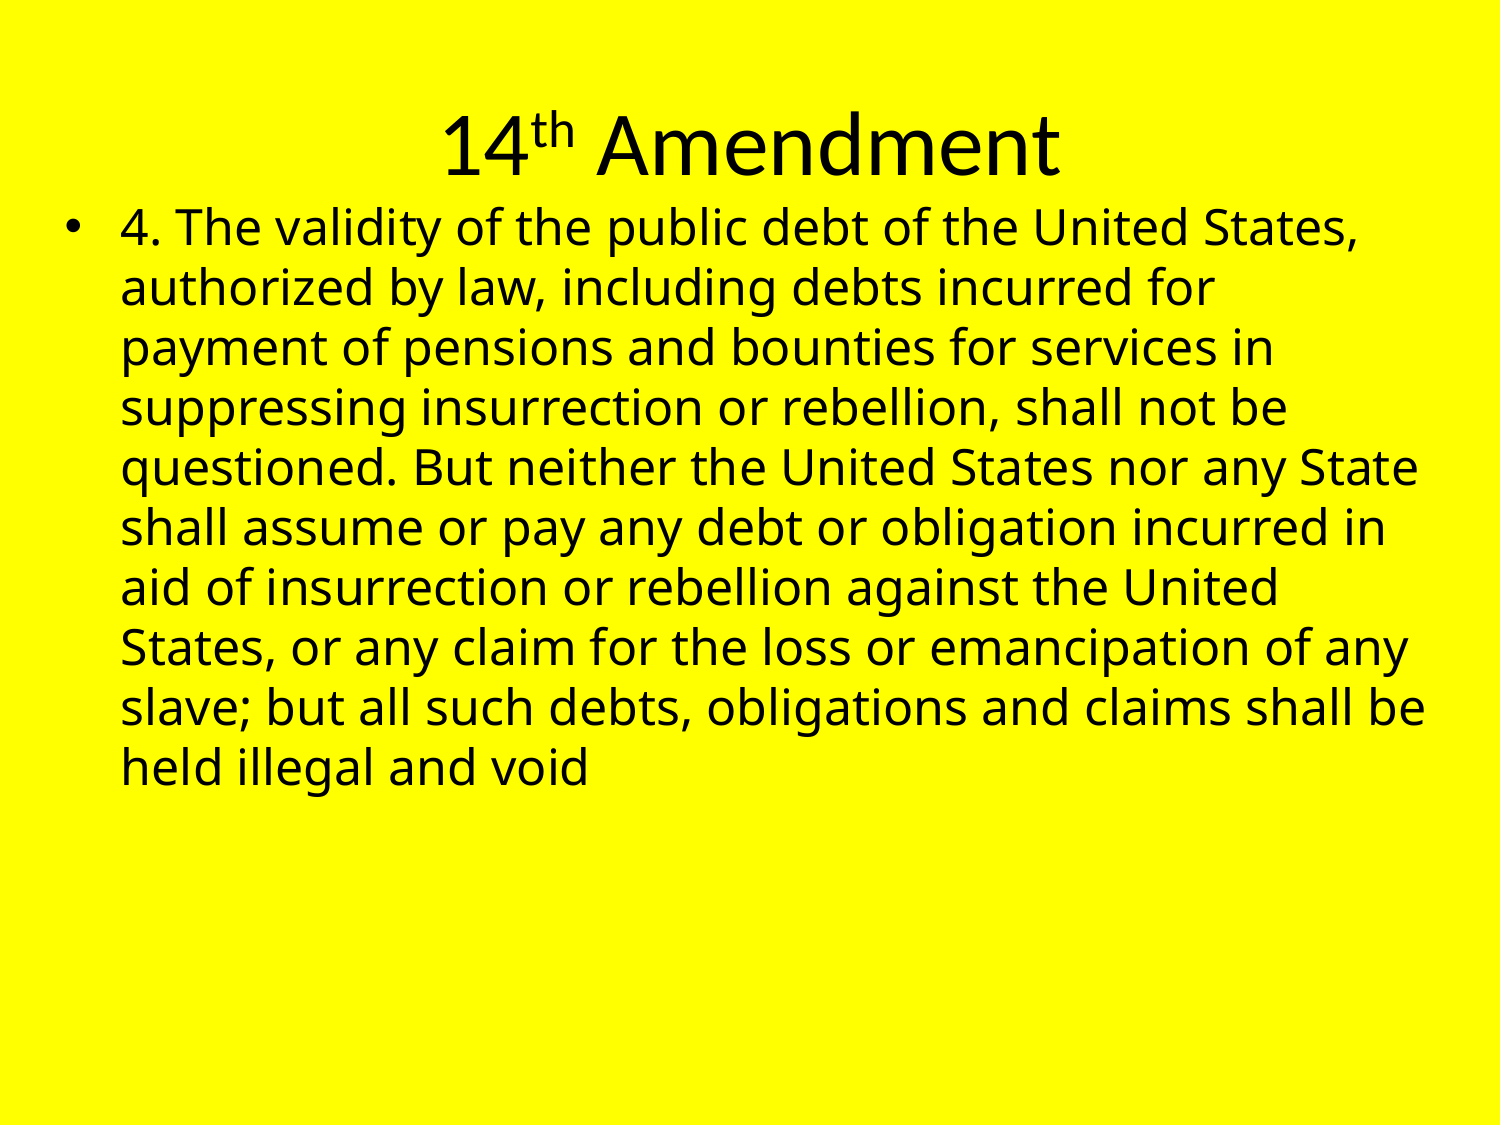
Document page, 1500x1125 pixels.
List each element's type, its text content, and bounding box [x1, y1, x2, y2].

list 4. The validity of the public debt of the United States, authorized by law, including debts incurred for payment of pensions and bounties for services in suppressing insurrection or rebellion, shall not be questioned. But neither the United States nor any State shall assume or pay any debt or obligation incurred in aid of insurrection or rebellion against the United States, or any claim for the loss or emancipation of any slave; but all such debts, obligations and claims shall be held illegal and void [49, 187, 1451, 1001]
title 14th Amendment [75, 45, 1425, 187]
